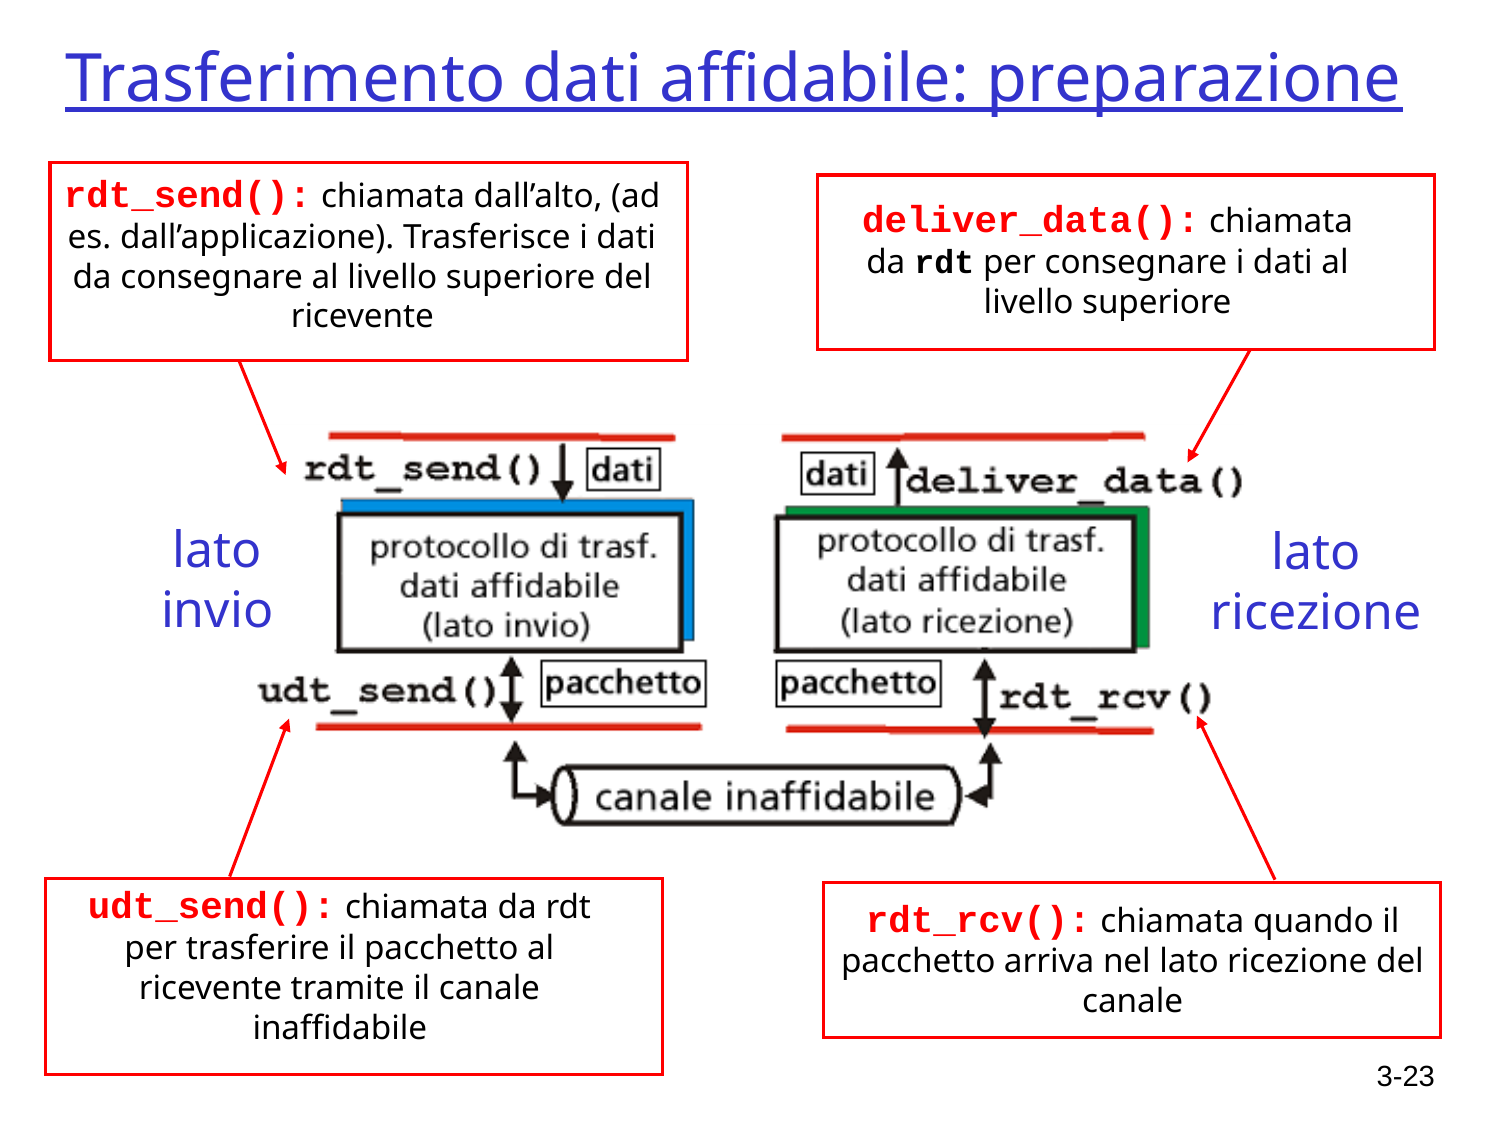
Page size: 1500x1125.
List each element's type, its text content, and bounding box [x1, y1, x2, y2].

text_box lato ricezione [1247, 512, 1437, 647]
title Trasferimento dati affidabile: preparazione [49, 24, 1451, 126]
text_box lato invio [146, 510, 251, 646]
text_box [816, 174, 1435, 463]
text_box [36, 162, 688, 476]
slide_number 3-23 [1338, 1050, 1451, 1125]
picture [256, 422, 1244, 831]
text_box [45, 718, 663, 1076]
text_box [807, 715, 1459, 1042]
